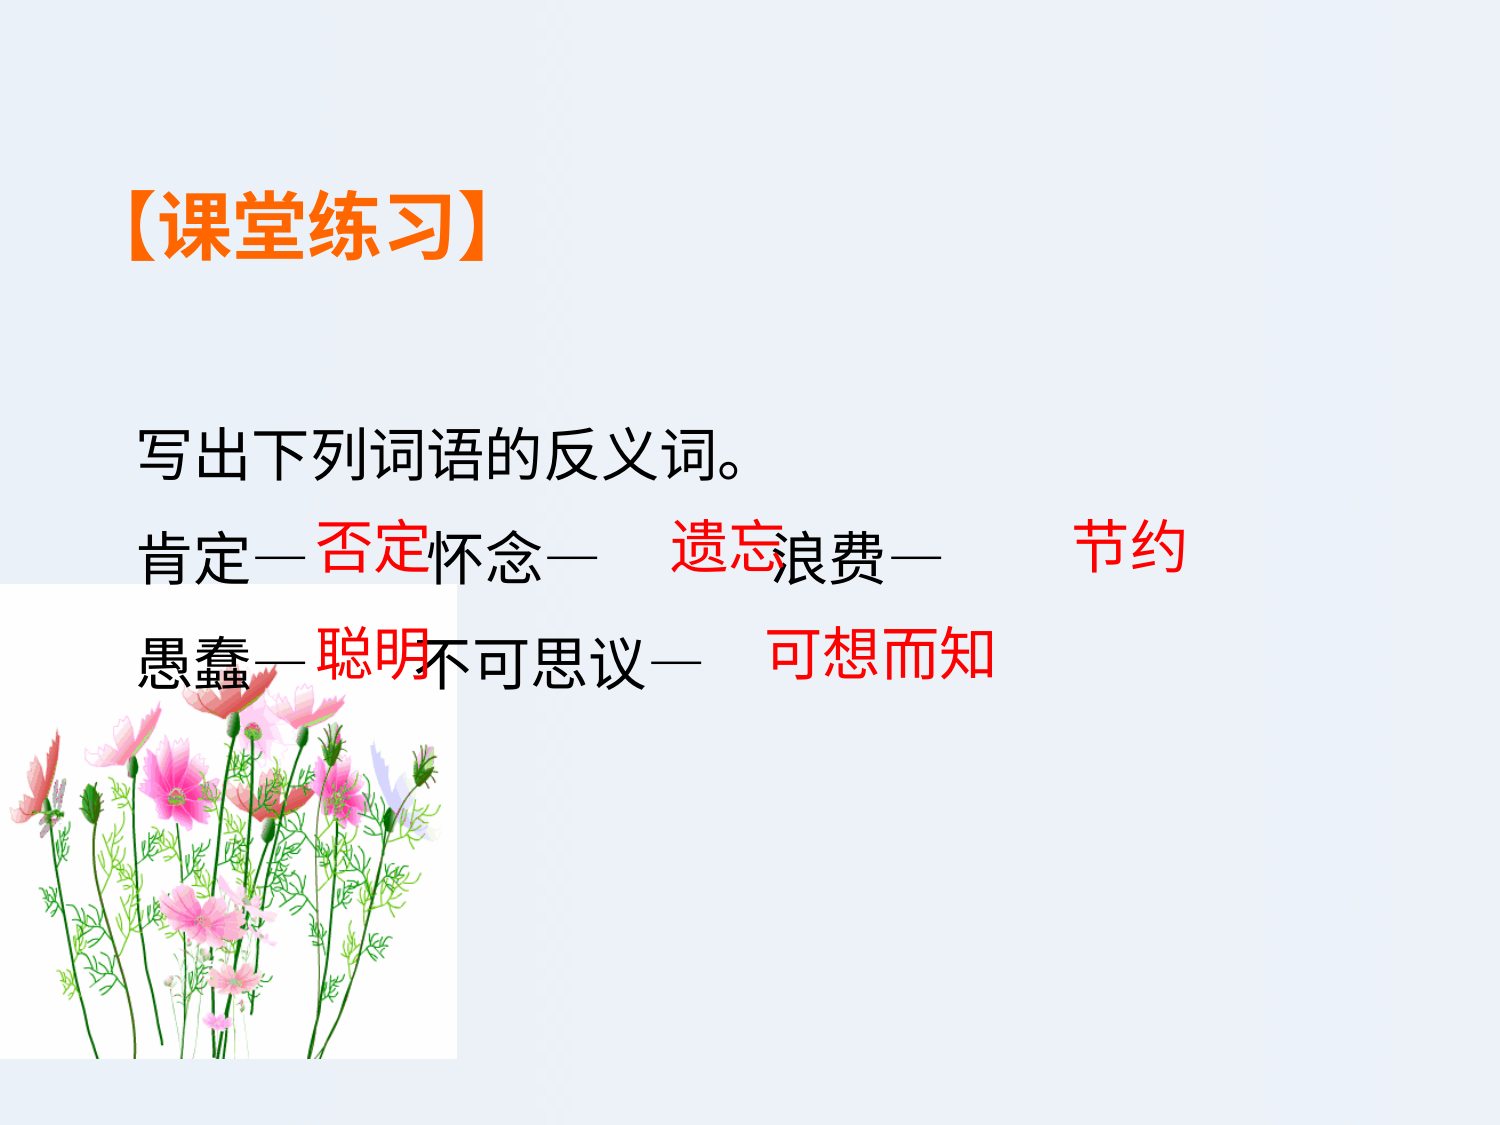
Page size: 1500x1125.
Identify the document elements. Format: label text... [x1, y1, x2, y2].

text_box 可想而知 [750, 609, 1128, 765]
text_box 否定 [301, 503, 561, 658]
text_box 【课堂练习】 [67, 172, 548, 278]
picture [0, 0, 1500, 1125]
text_box 写出下列词语的反义词。 肯定— 怀念— 浪费— 愚蠢— 不可思议— [76, 375, 1235, 705]
text_box 节约 [1057, 503, 1282, 658]
text_box 聪明 [458, 609, 526, 765]
text_box 遗忘 [655, 503, 927, 658]
